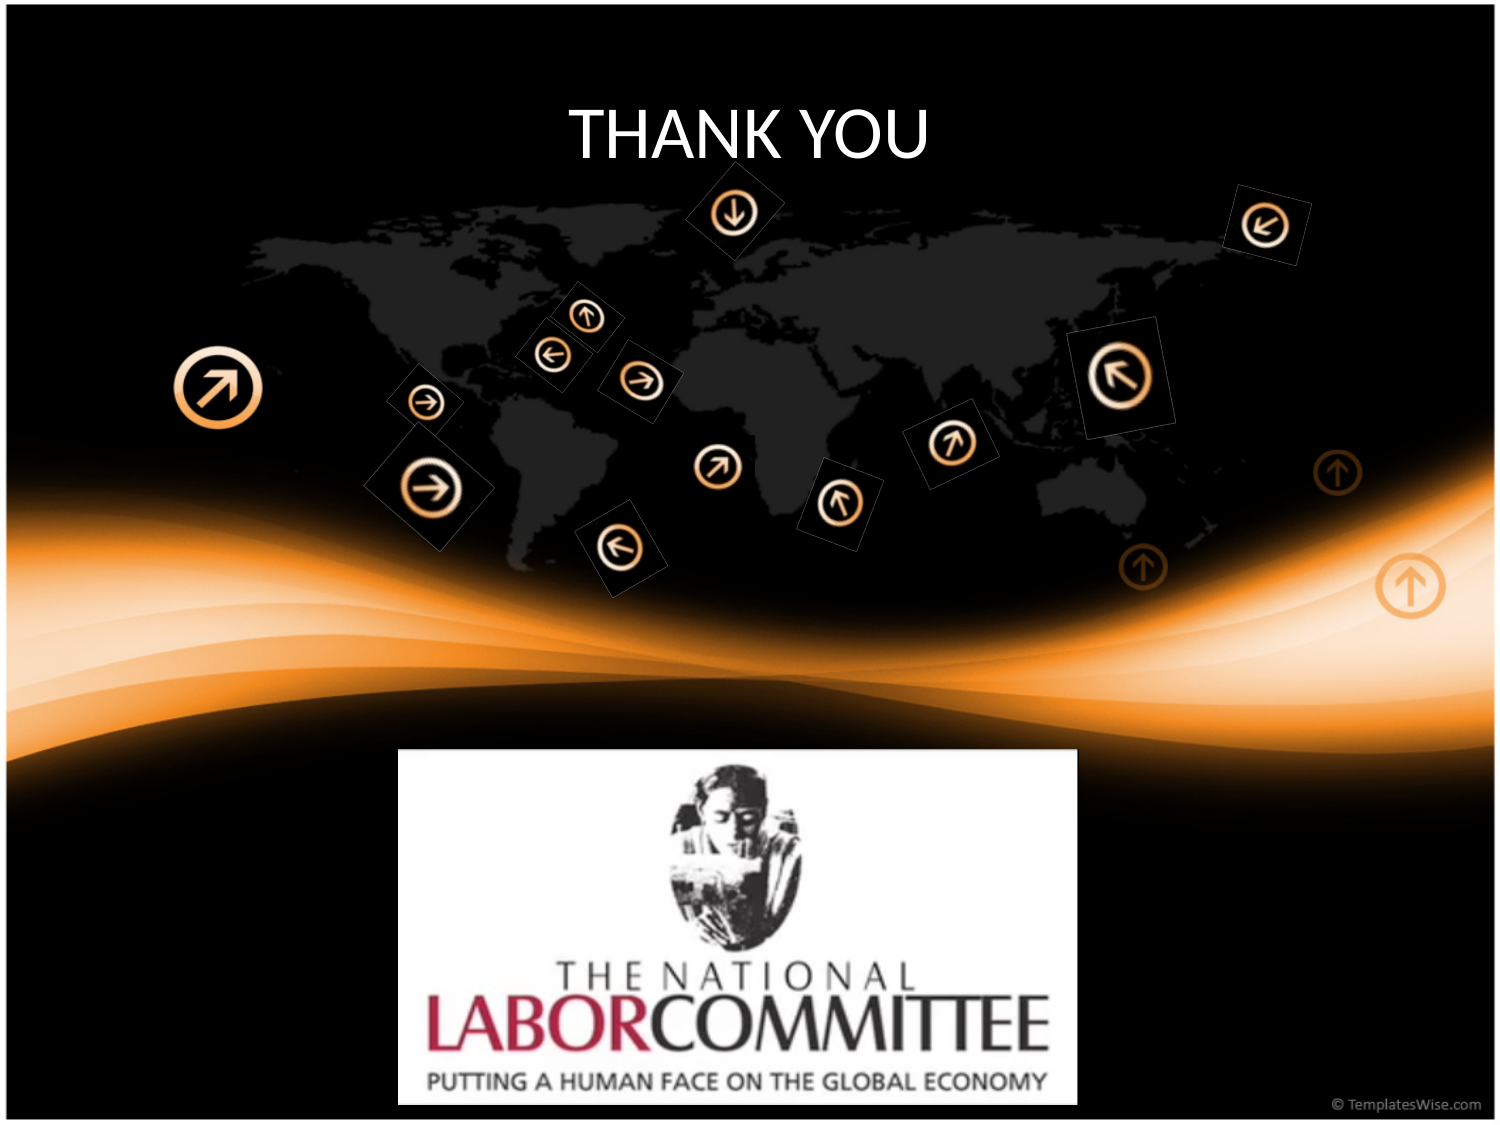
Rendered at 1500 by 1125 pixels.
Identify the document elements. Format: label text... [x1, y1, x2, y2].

title THANK YOU [0, 58, 1500, 200]
picture [0, 163, 1500, 1125]
picture [0, 0, 1500, 58]
